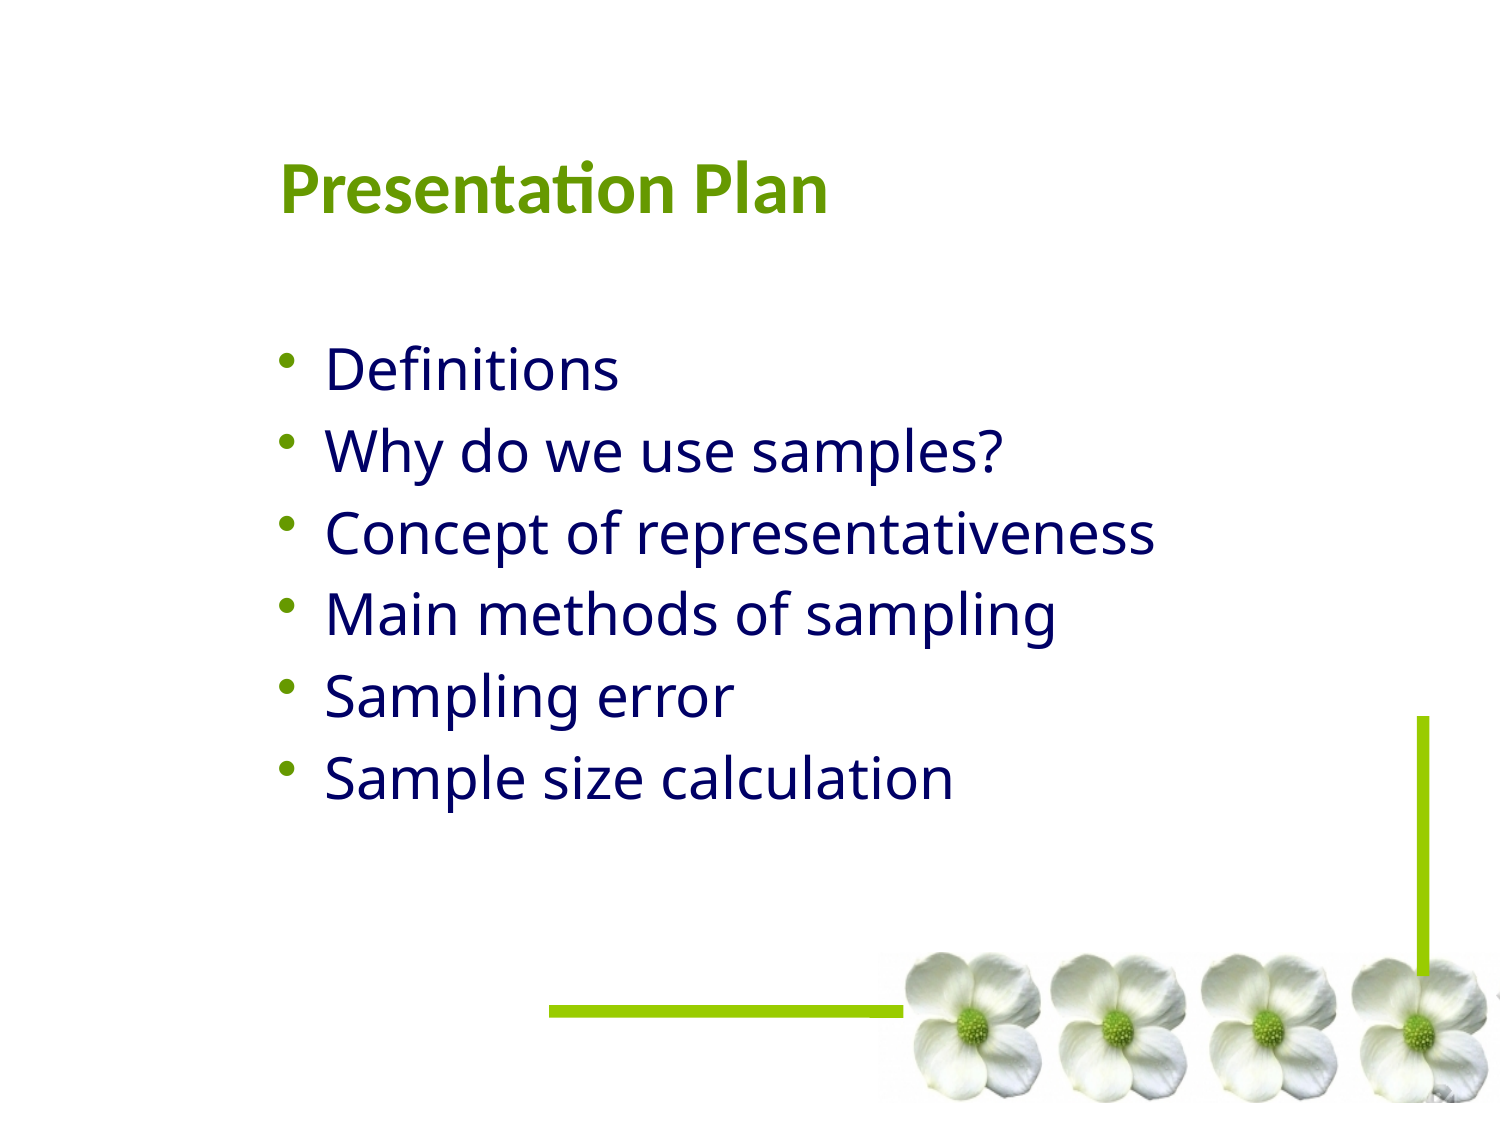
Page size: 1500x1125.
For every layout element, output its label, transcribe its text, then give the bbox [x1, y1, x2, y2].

list Definitions Why do we use samples? Concept of representativeness Main methods of sampling Sampling error Sample size calculation [187, 324, 1463, 1001]
picture [878, 952, 1500, 1103]
title Presentation Plan [76, 89, 1034, 278]
